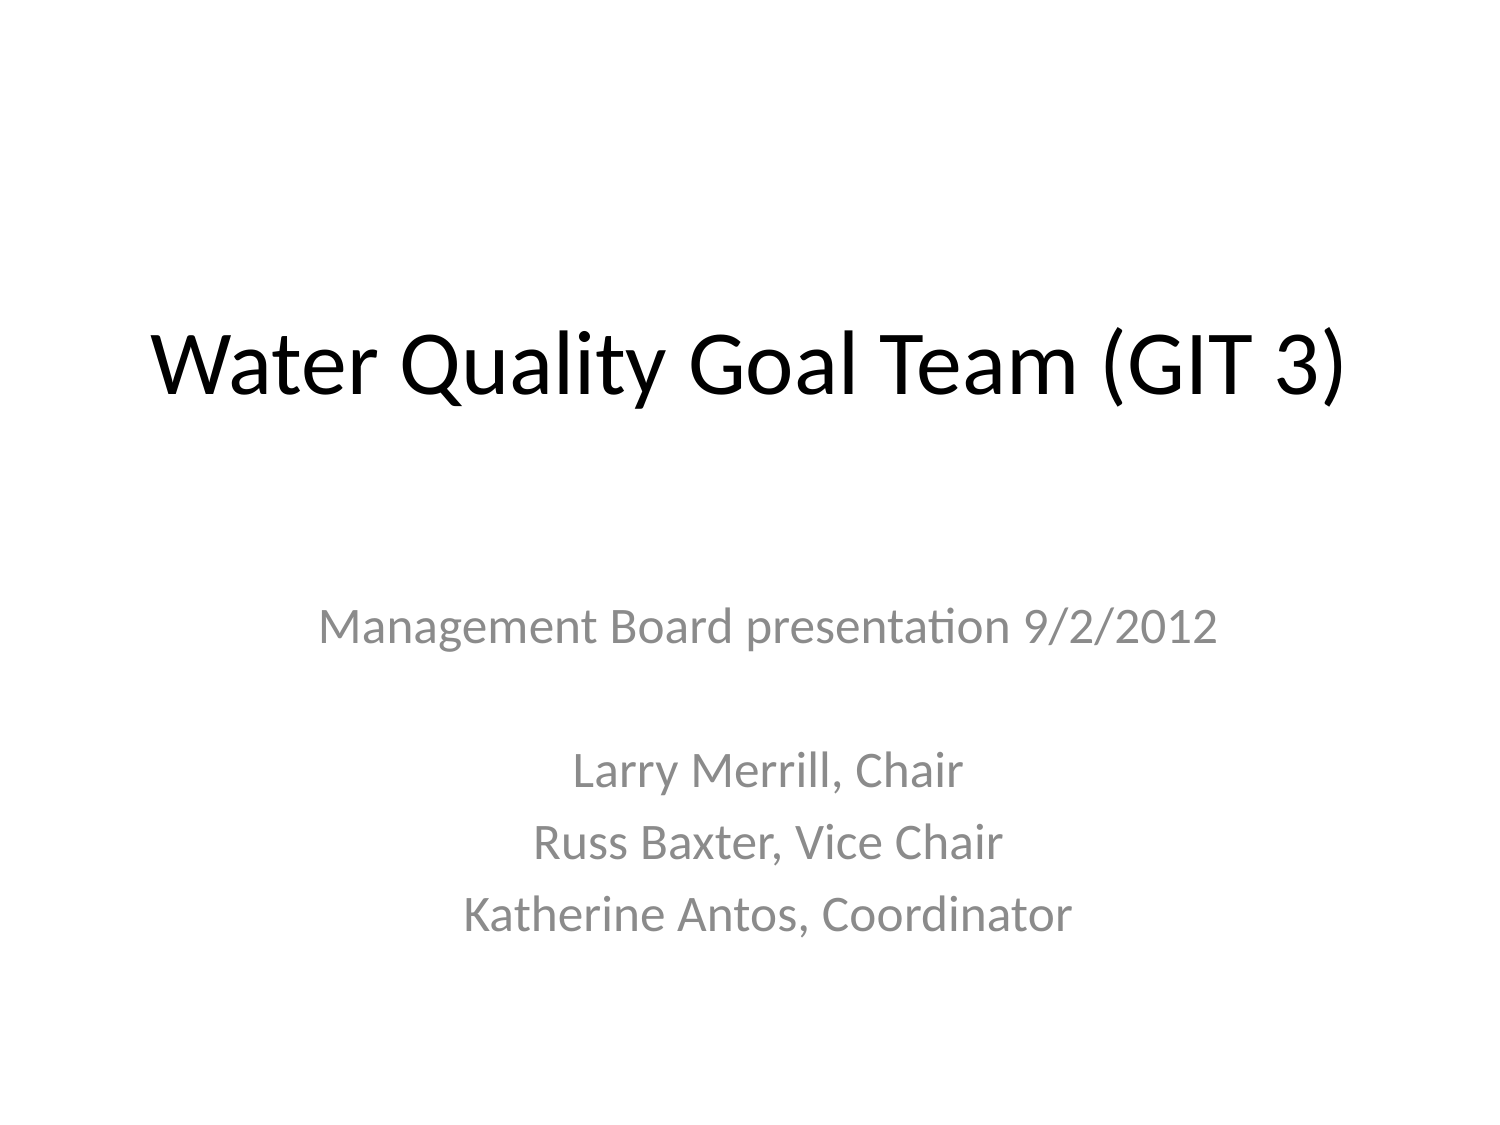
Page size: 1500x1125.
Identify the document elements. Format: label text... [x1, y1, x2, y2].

subtitle Management Board presentation 9/2/2012 Larry Merrill, Chair Russ Baxter, Vice Chair Katherine Antos, Coordinator [200, 512, 1338, 950]
title Water Quality Goal Team (GIT 3) [112, 237, 1388, 479]
